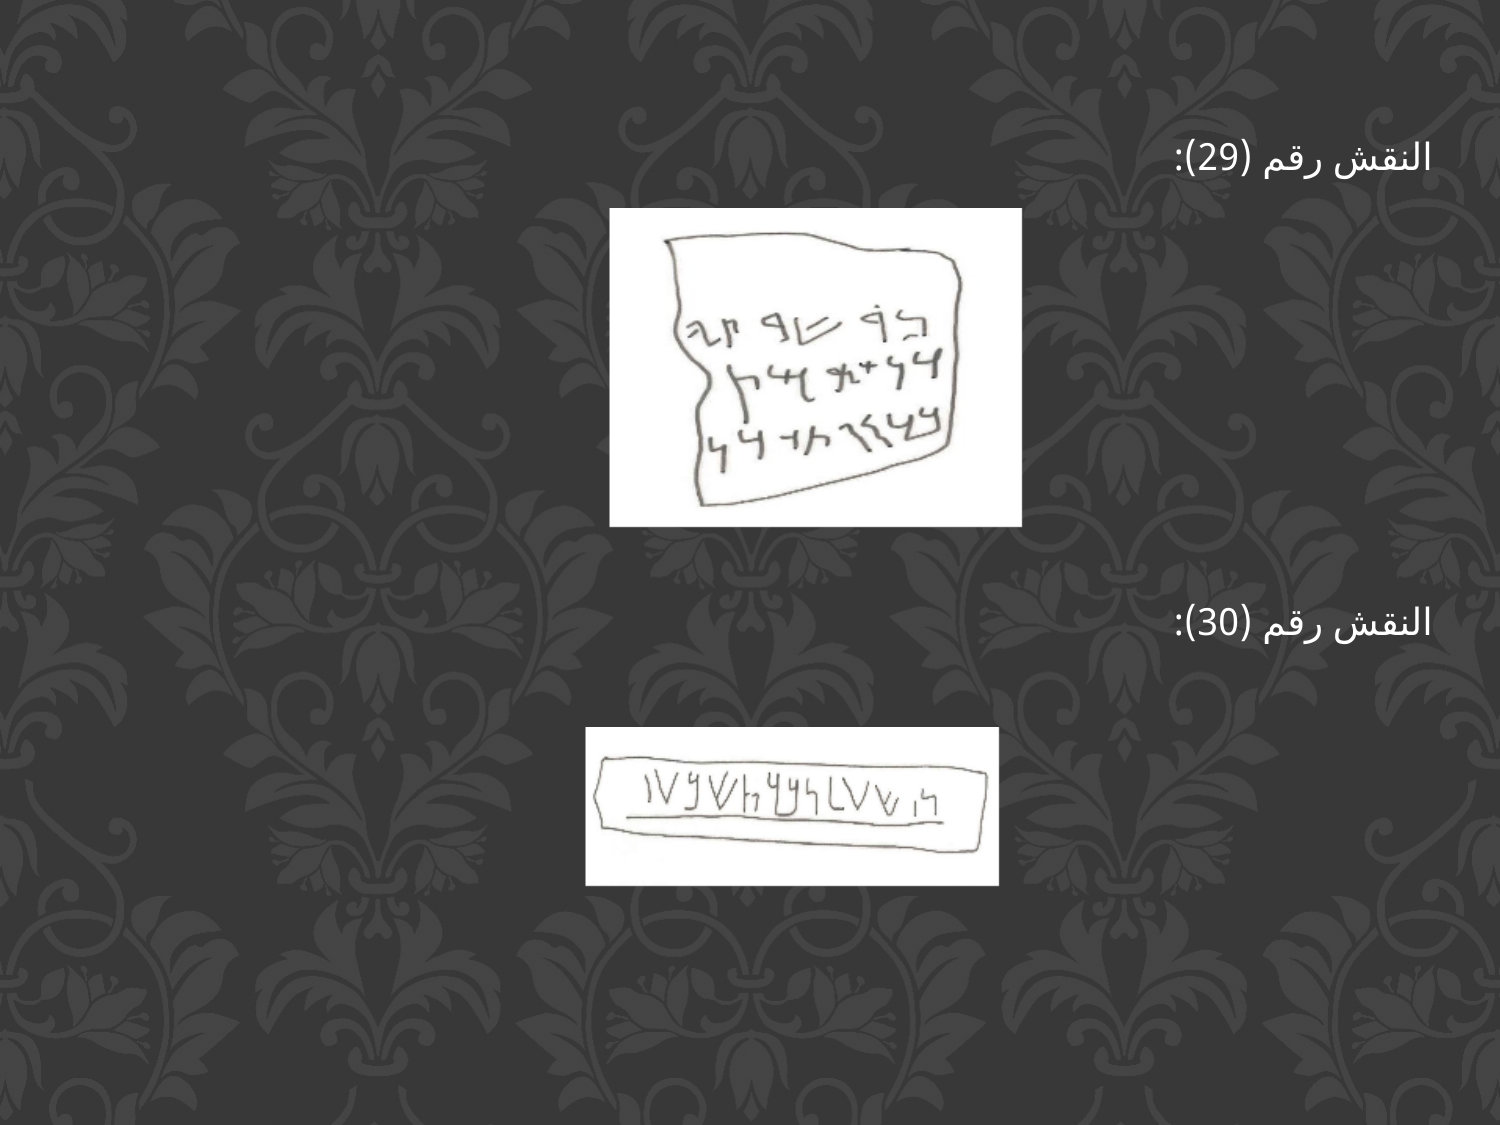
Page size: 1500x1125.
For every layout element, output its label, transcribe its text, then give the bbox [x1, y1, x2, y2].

picture [584, 727, 1001, 888]
text_box النقش رقم (29): [1117, 125, 1448, 186]
picture [607, 207, 1025, 529]
text_box النقش رقم (30): [1117, 590, 1448, 651]
